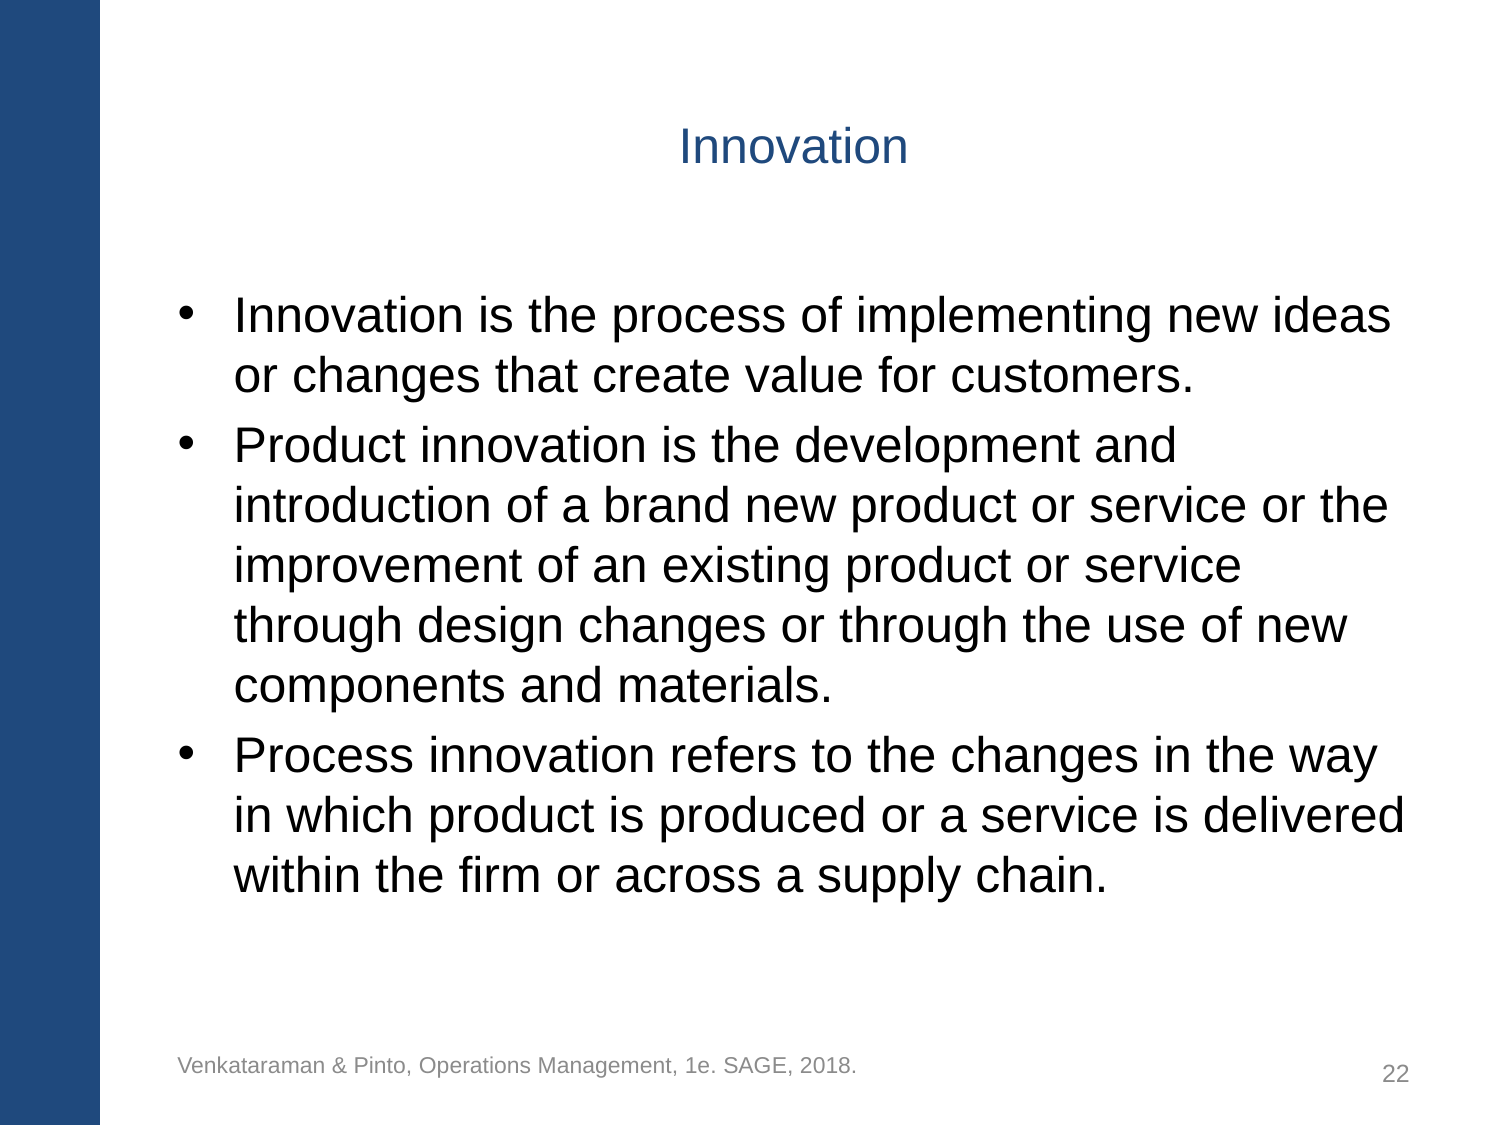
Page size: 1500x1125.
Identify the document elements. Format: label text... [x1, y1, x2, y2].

title Innovation [162, 50, 1425, 238]
slide_number 22 [1350, 1042, 1425, 1103]
footer Venkataraman & Pinto, Operations Management, 1e. SAGE, 2018. [162, 1042, 1313, 1103]
list Innovation is the process of implementing new ideas or changes that create value for customers. Product innovation is the development and introduction of a brand new product or service or the improvement of an existing product or service through design changes or through the use of new components and materials. Process innovation refers to the changes in the way in which product is produced or a service is delivered within the firm or across a supply chain. [162, 275, 1425, 1005]
